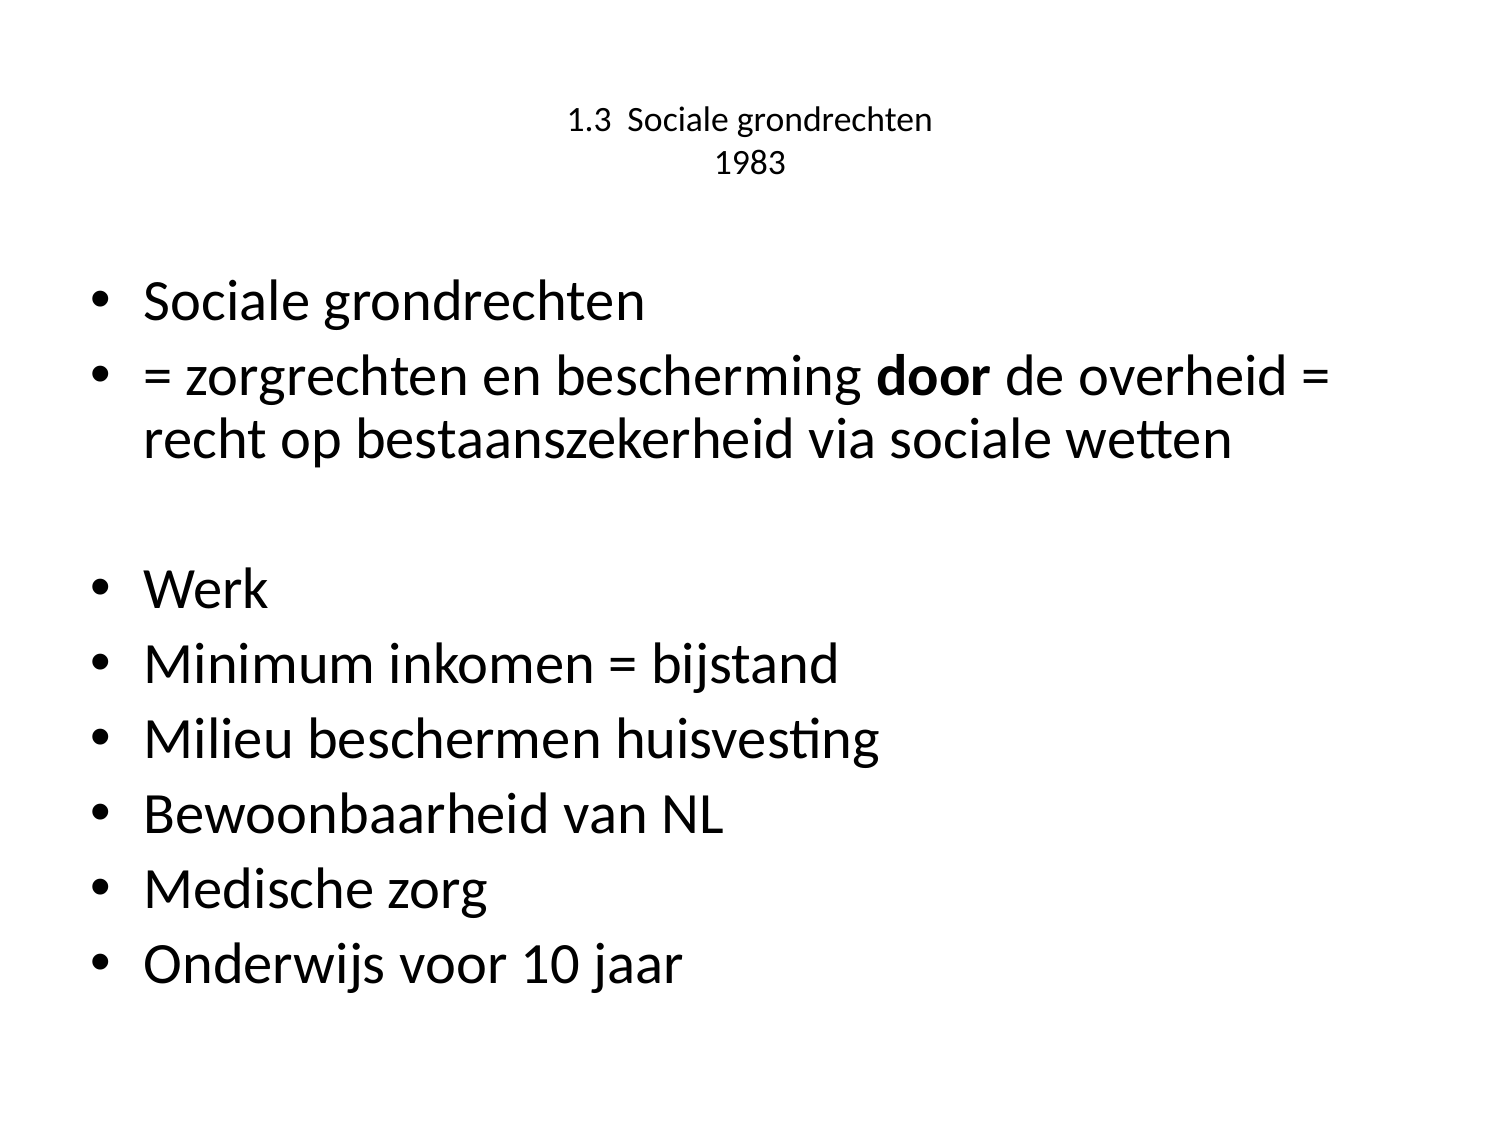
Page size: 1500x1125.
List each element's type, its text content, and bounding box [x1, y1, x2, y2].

list Sociale grondrechten = zorgrechten en bescherming door de overheid = recht op bestaanszekerheid via sociale wetten Werk Minimum inkomen = bijstand Milieu beschermen huisvesting Bewoonbaarheid van NL Medische zorg Onderwijs voor 10 jaar [75, 262, 1425, 1005]
title 1.3 Sociale grondrechten 1983 [75, 45, 1425, 233]
